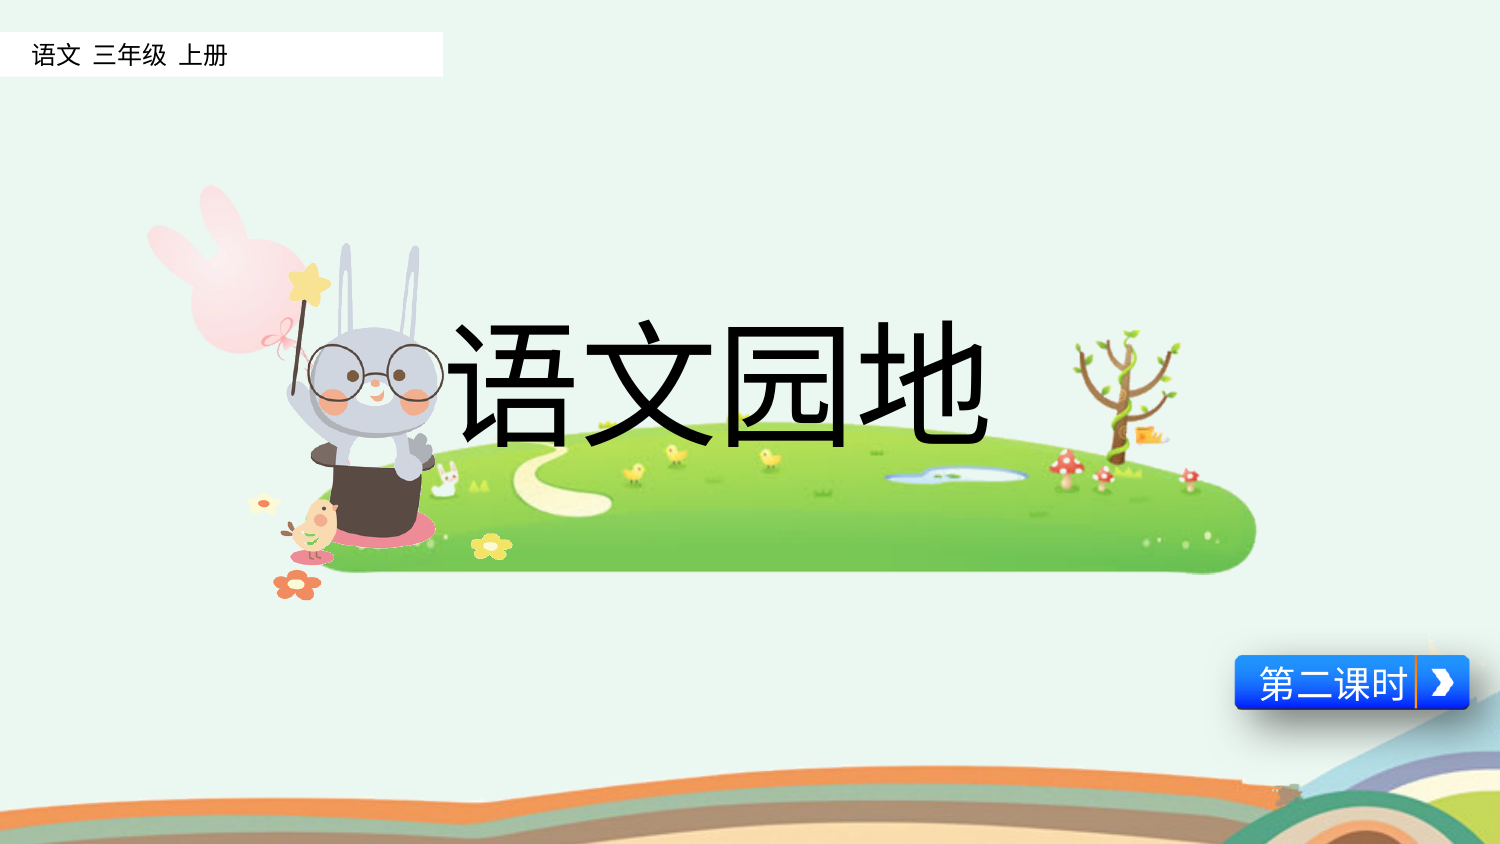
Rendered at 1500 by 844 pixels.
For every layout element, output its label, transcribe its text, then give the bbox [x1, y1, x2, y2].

text_box 语文园地 [594, 291, 1199, 328]
picture [0, 185, 1500, 844]
text_box 语文 三年级 上册 [0, 32, 444, 77]
